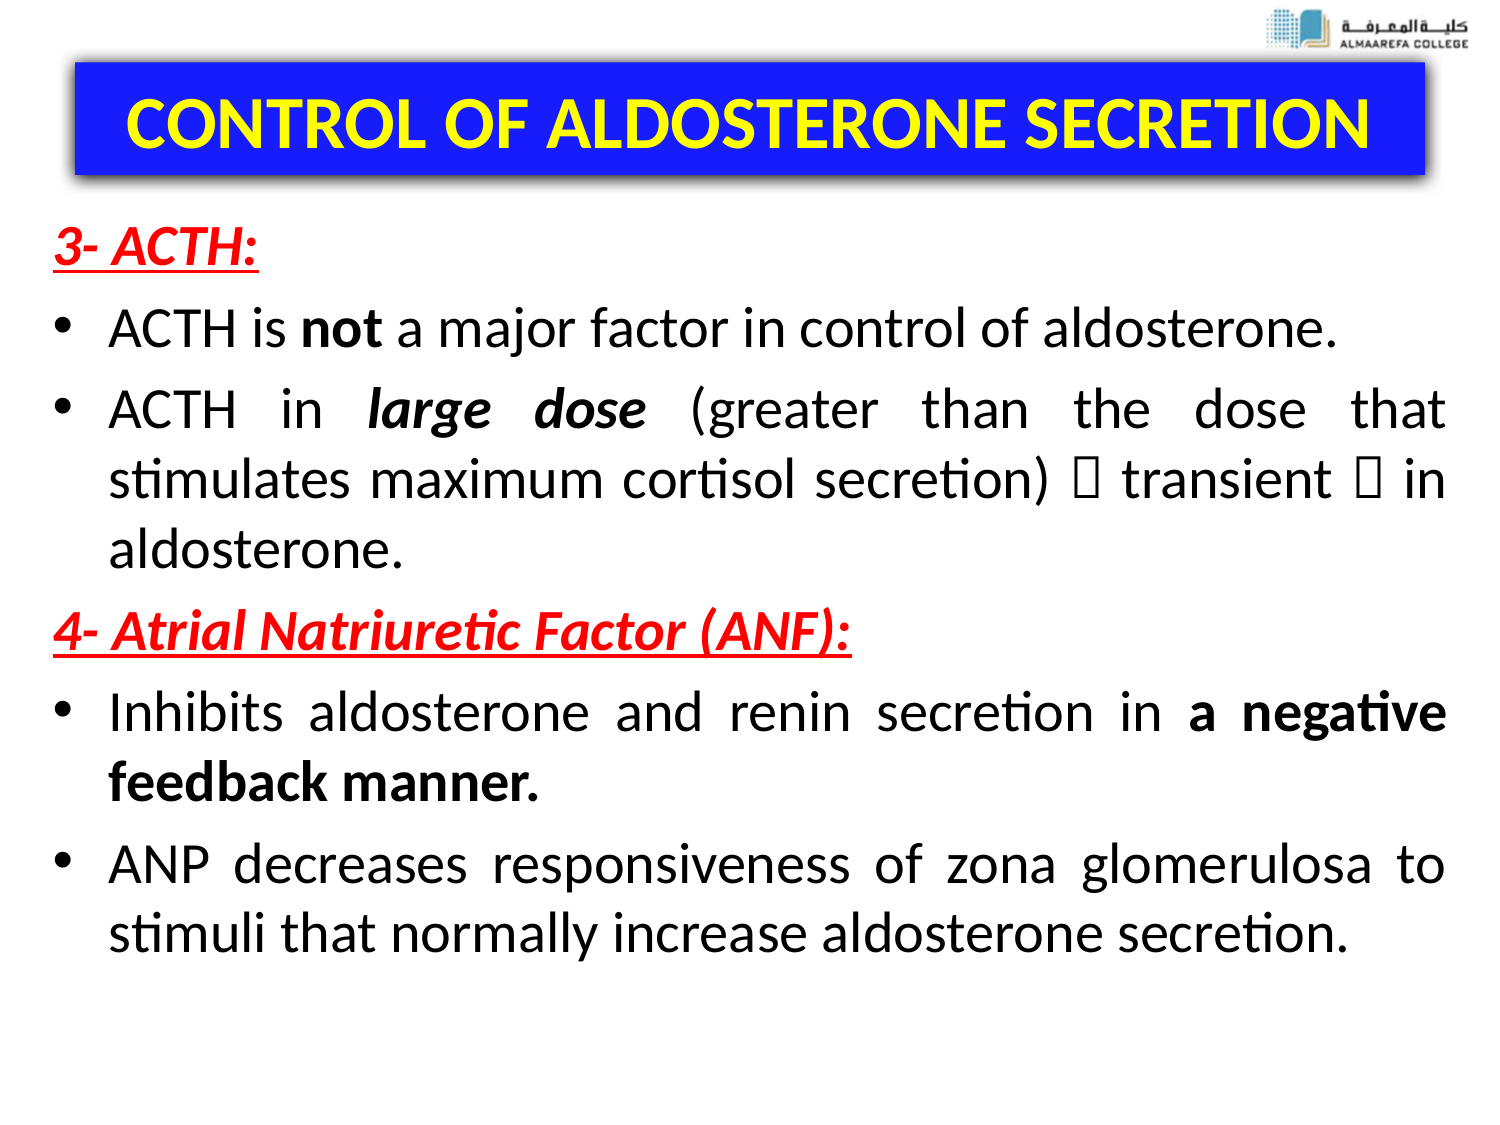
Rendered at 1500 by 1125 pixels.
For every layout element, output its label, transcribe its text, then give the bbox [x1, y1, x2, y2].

title CONTROL OF ALDOSTERONE SECRETION [75, 62, 1425, 175]
list 3- ACTH: ACTH is not a major factor in control of aldosterone. ACTH in large dose (greater than the dose that stimulates maximum cortisol secretion)  transient  in aldosterone. 4- Atrial Natriuretic Factor (ANF): Inhibits aldosterone and renin secretion in a negative feedback manner. ANP decreases responsiveness of zona glomerulosa to stimuli that normally increase aldosterone secretion. [37, 200, 1463, 1125]
picture [1262, 0, 1473, 65]
